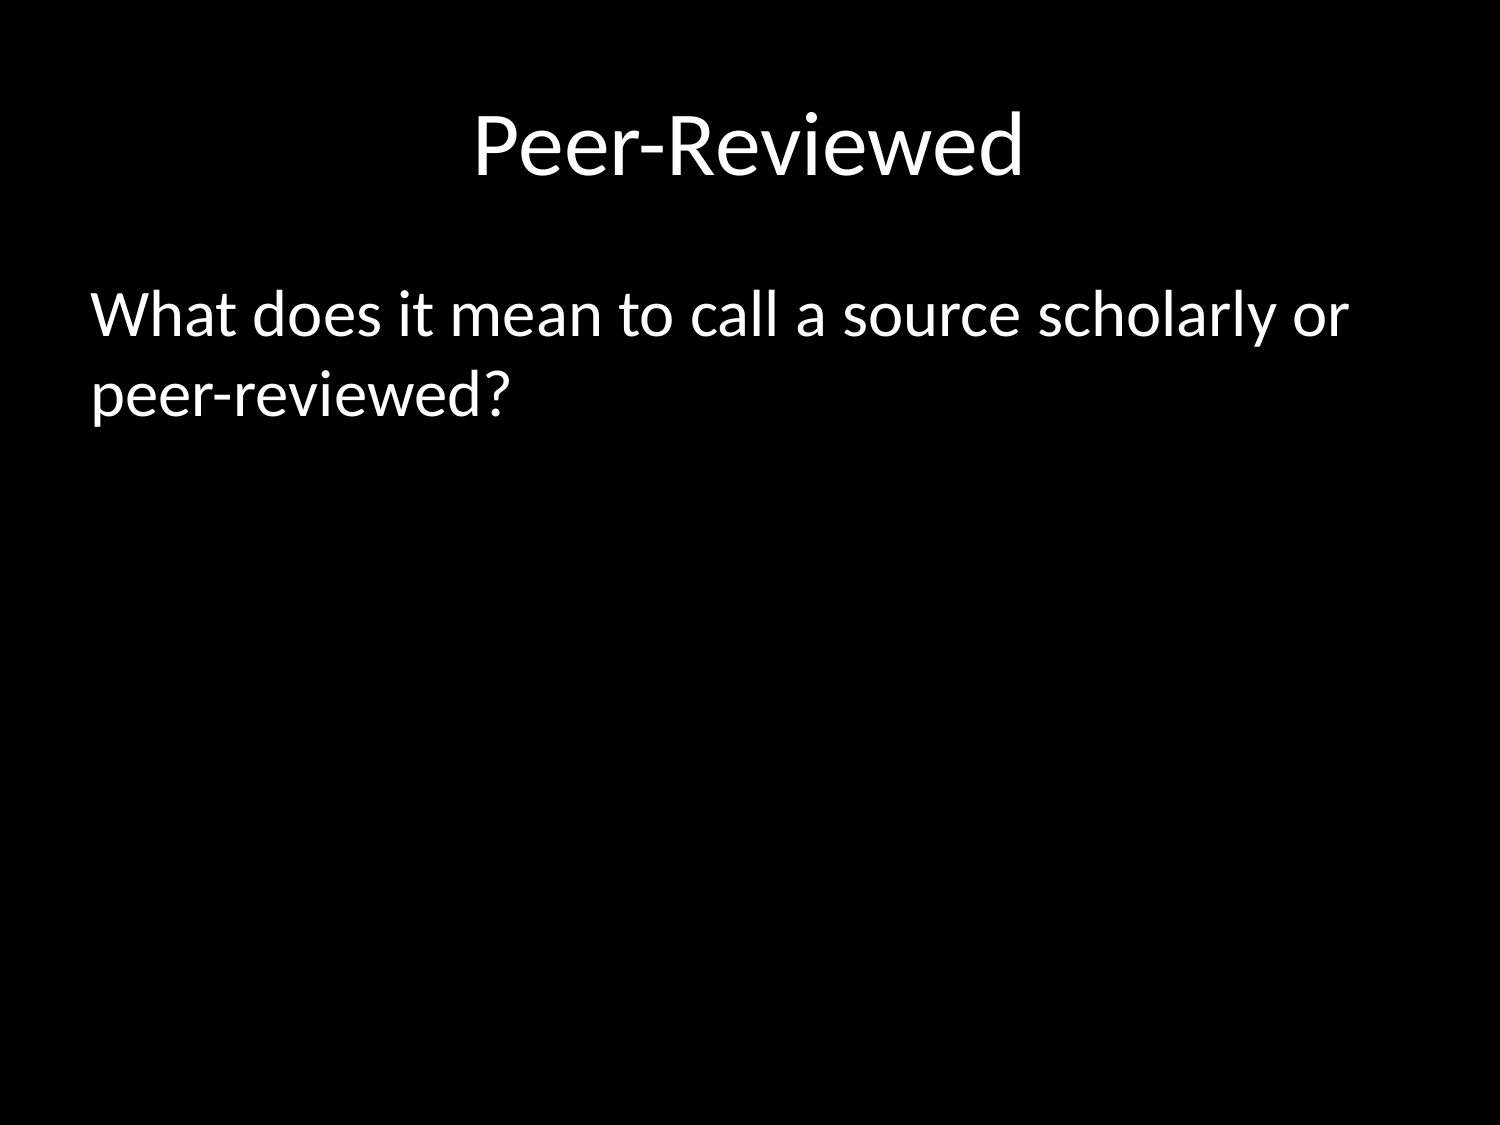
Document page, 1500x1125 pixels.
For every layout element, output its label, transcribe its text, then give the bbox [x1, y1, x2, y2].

list What does it mean to call a source scholarly or peer-reviewed? [75, 262, 1425, 1005]
title Peer-Reviewed [75, 45, 1425, 233]
